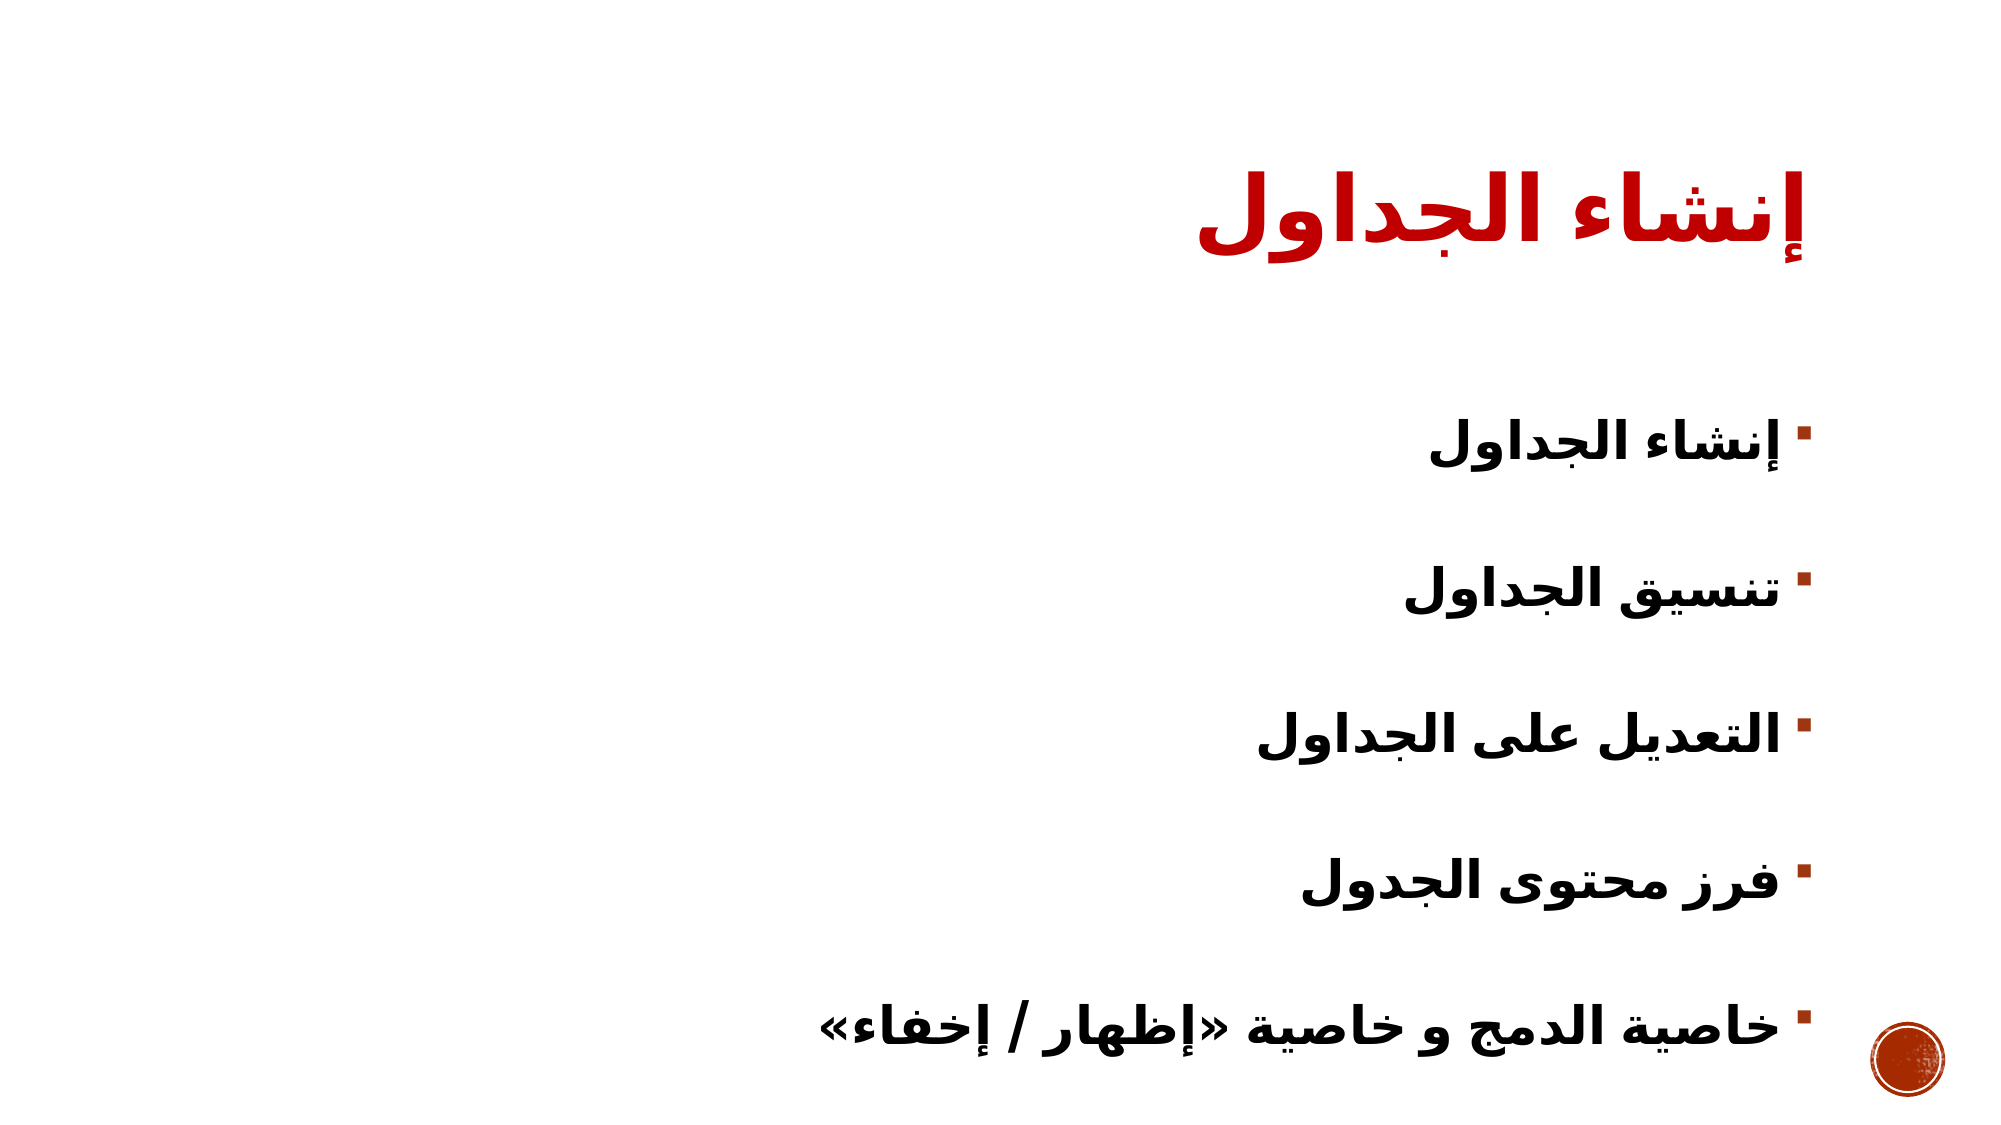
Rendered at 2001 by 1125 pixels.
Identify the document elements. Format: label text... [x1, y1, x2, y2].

title إنشاء الجداول [175, 79, 1826, 336]
list إنشاء الجداول تنسيق الجداول التعديل على الجداول فرز محتوى الجدول خاصية الدمج و خاصية «إظهار / إخفاء» [175, 336, 1826, 1066]
